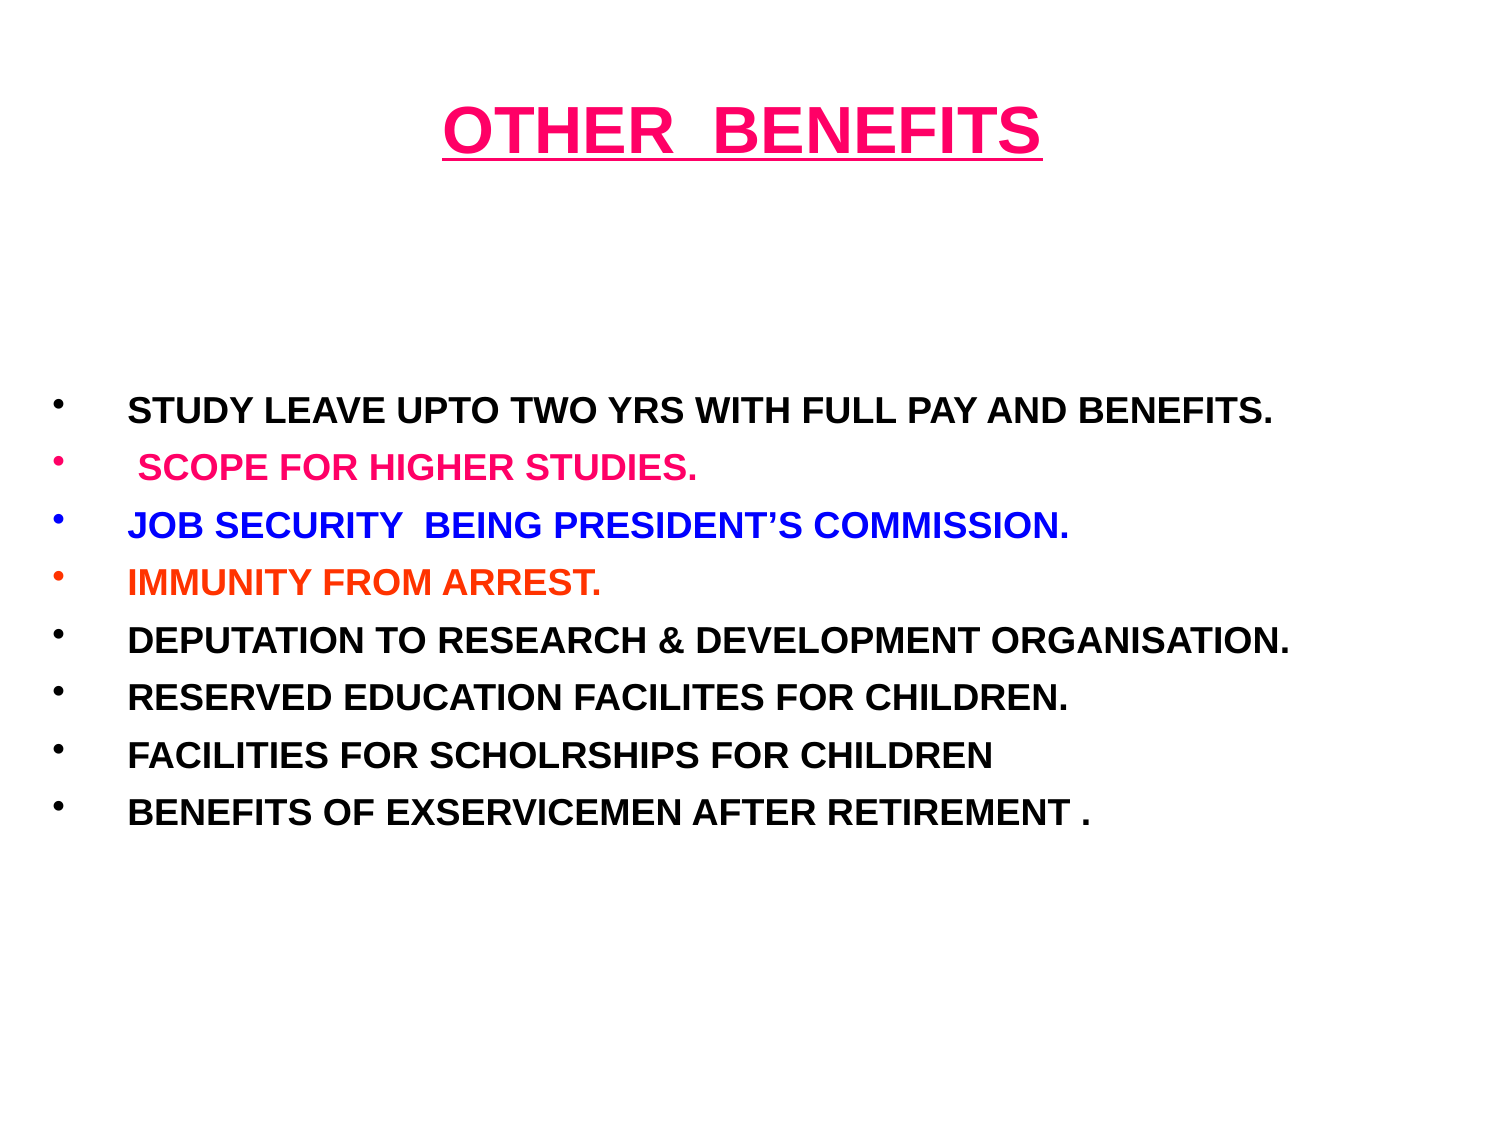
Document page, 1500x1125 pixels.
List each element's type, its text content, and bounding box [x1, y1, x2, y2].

text_box OTHER BENEFITS [24, 79, 1460, 175]
text_box STUDY LEAVE UPTO TWO YRS WITH FULL PAY AND BENEFITS. SCOPE FOR HIGHER STUDIES. JOB SECURITY BEING PRESIDENT’S COMMISSION. IMMUNITY FROM ARREST. DEPUTATION TO RESEARCH & DEVELOPMENT ORGANISATION. RESERVED EDUCATION FACILITES FOR CHILDREN. FACILITIES FOR SCHOLRSHIPS FOR CHILDREN BENEFITS OF EXSERVICEMEN AFTER RETIREMENT . [37, 378, 1500, 841]
